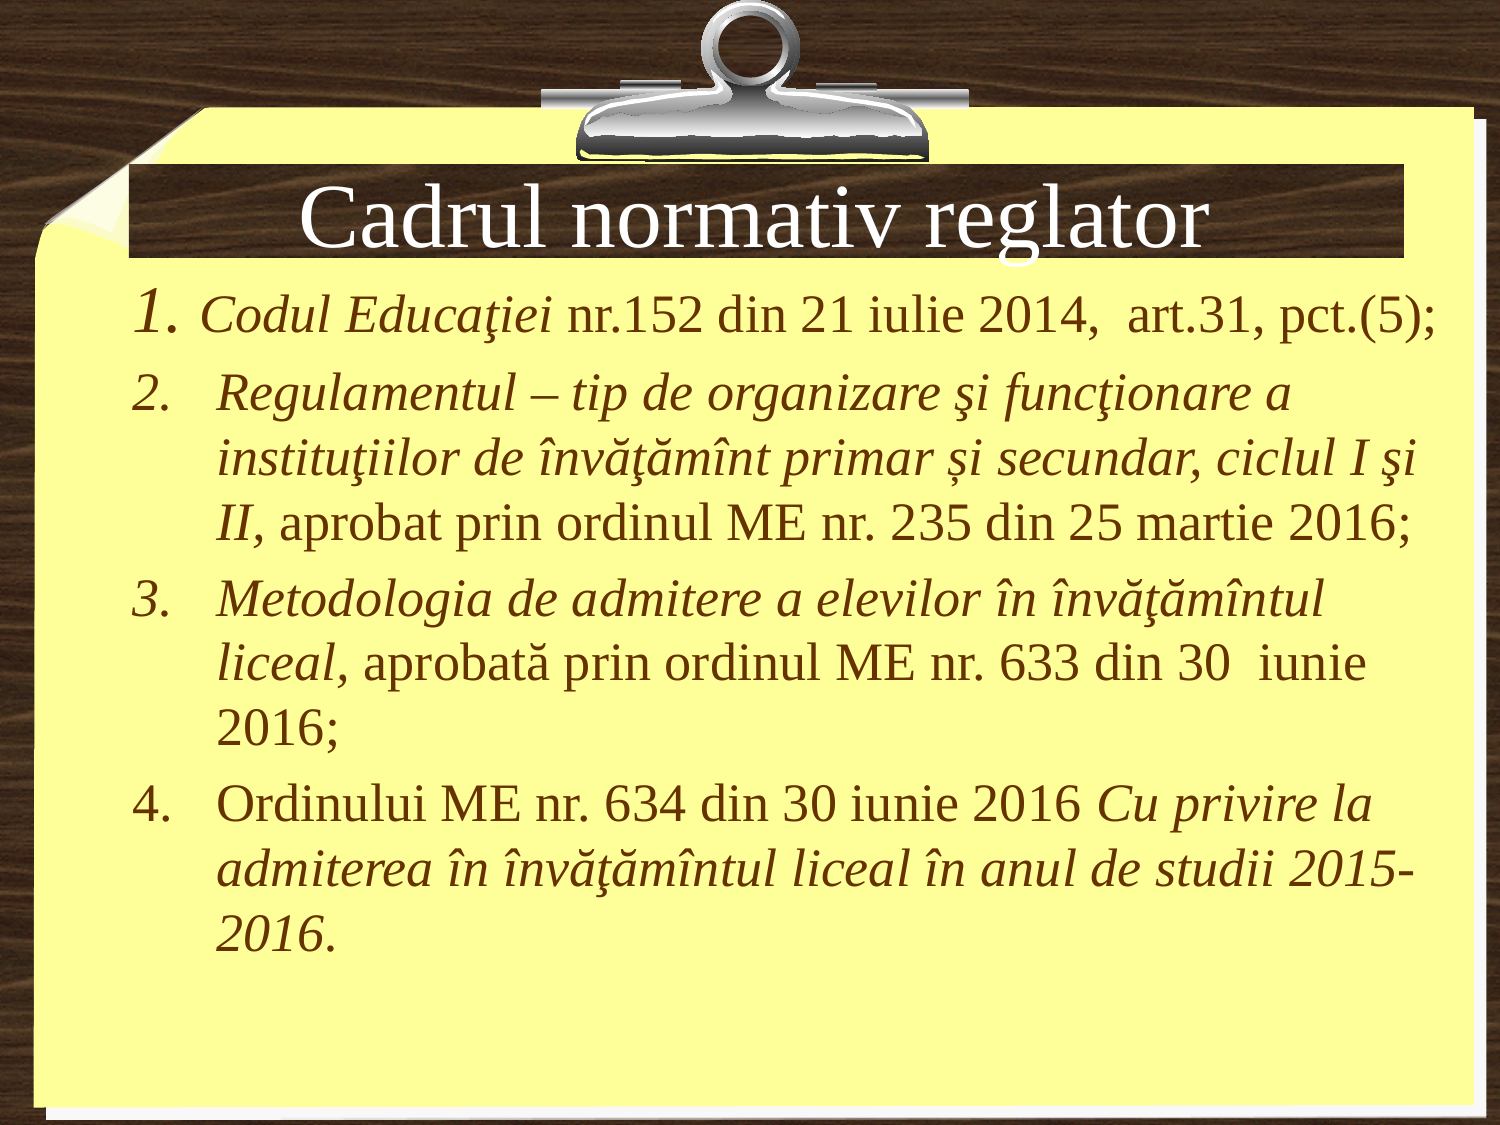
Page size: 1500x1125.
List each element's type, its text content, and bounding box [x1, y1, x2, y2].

subtitle 1. Codul Educaţiei nr.152 din 21 iulie 2014, art.31, pct.(5); Regulamentul – tip de organizare şi funcţionare a instituţiilor de învăţămînt primar și secundar, ciclul I şi II, aprobat prin ordinul ME nr. 235 din 25 martie 2016; Metodologia de admitere a elevilor în învăţămîntul liceal, aprobată prin ordinul ME nr. 633 din 30 iunie 2016; Ordinului ME nr. 634 din 30 iunie 2016 Cu privire la admiterea în învăţămîntul liceal în anul de studii 2015-2016. [116, 257, 1466, 1079]
title Cadrul normativ reglator [128, 163, 1405, 257]
picture [0, 0, 1500, 1125]
picture [718, 15, 783, 78]
